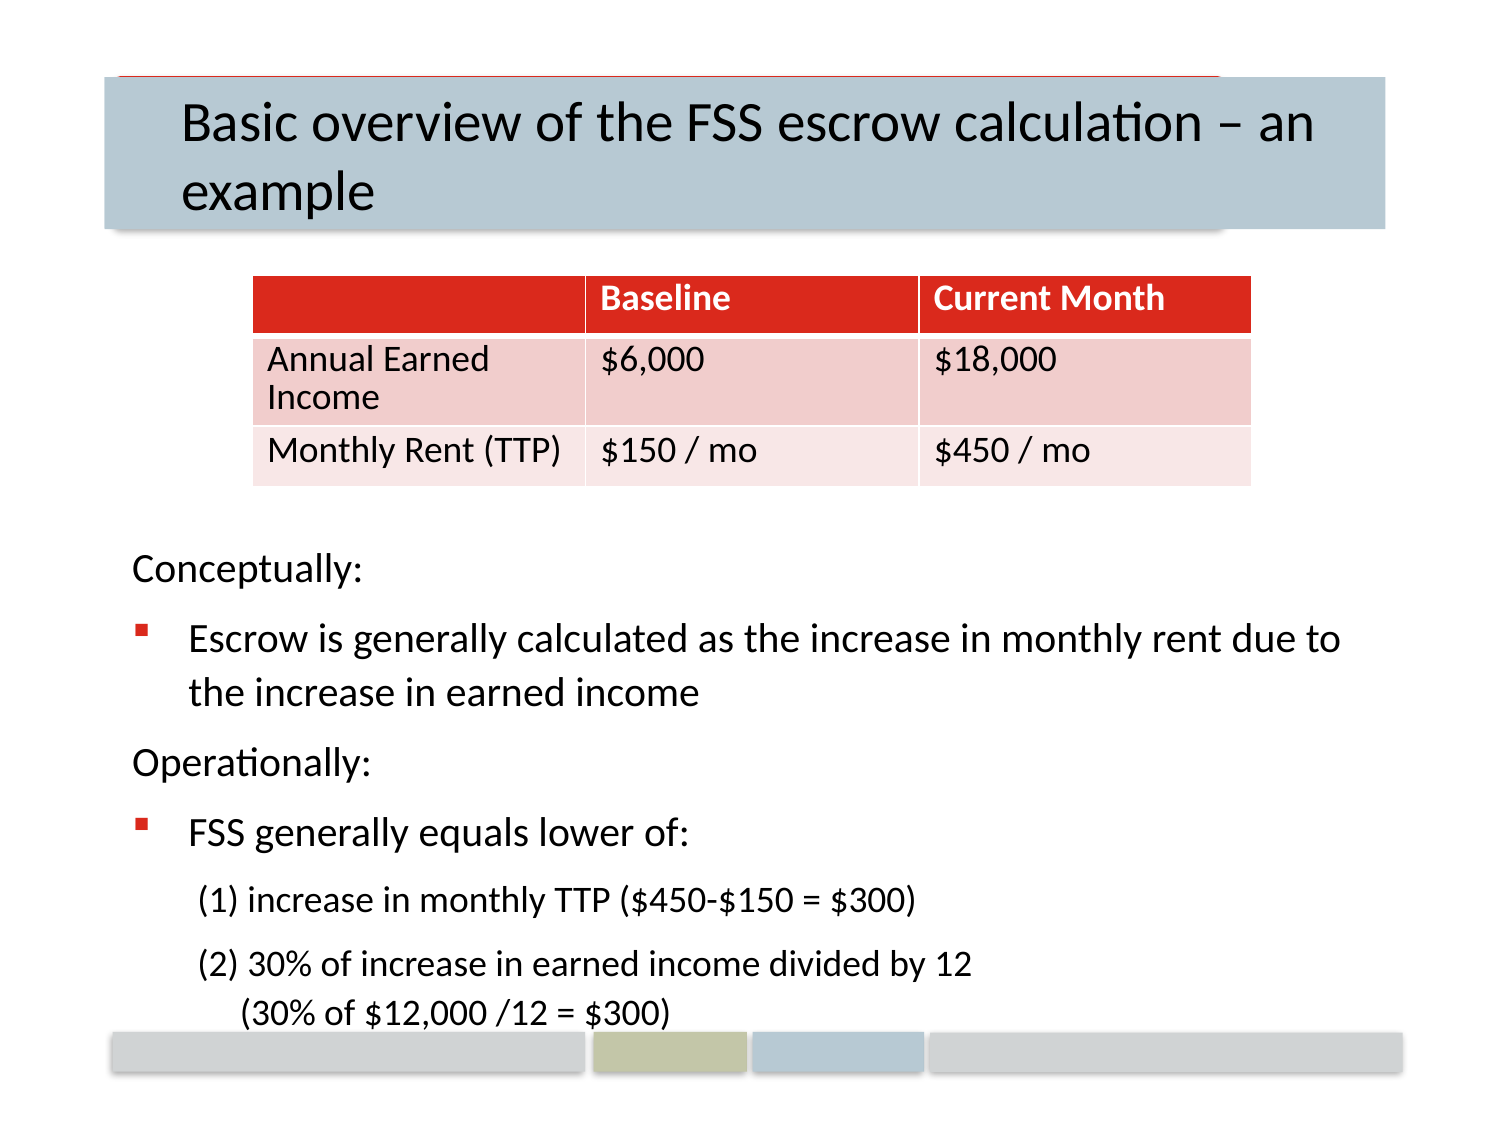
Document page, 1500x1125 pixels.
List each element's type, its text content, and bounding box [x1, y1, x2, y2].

table_header [253, 276, 585, 333]
table_header Current Month [920, 276, 1251, 333]
list Conceptually: Escrow is generally calculated as the increase in monthly rent due to the increase in earned income Operationally: FSS generally equals lower of: (1) increase in monthly TTP ($450-$150 = $300) (2) 30% of increase in earned income divided by 12 (30% of $12,000 /12 = $300) [116, 252, 1384, 1048]
table_cell Annual Earned Income [253, 339, 585, 425]
table_cell $6,000 [586, 339, 918, 425]
table_header Baseline [586, 276, 918, 333]
table_cell Monthly Rent (TTP) [253, 427, 585, 486]
table_cell $150 / mo [586, 427, 918, 486]
table_cell $450 / mo [920, 427, 1251, 486]
text_box Basic overview of the FSS escrow calculation – an example [104, 77, 1386, 230]
table_cell $18,000 [920, 339, 1251, 425]
